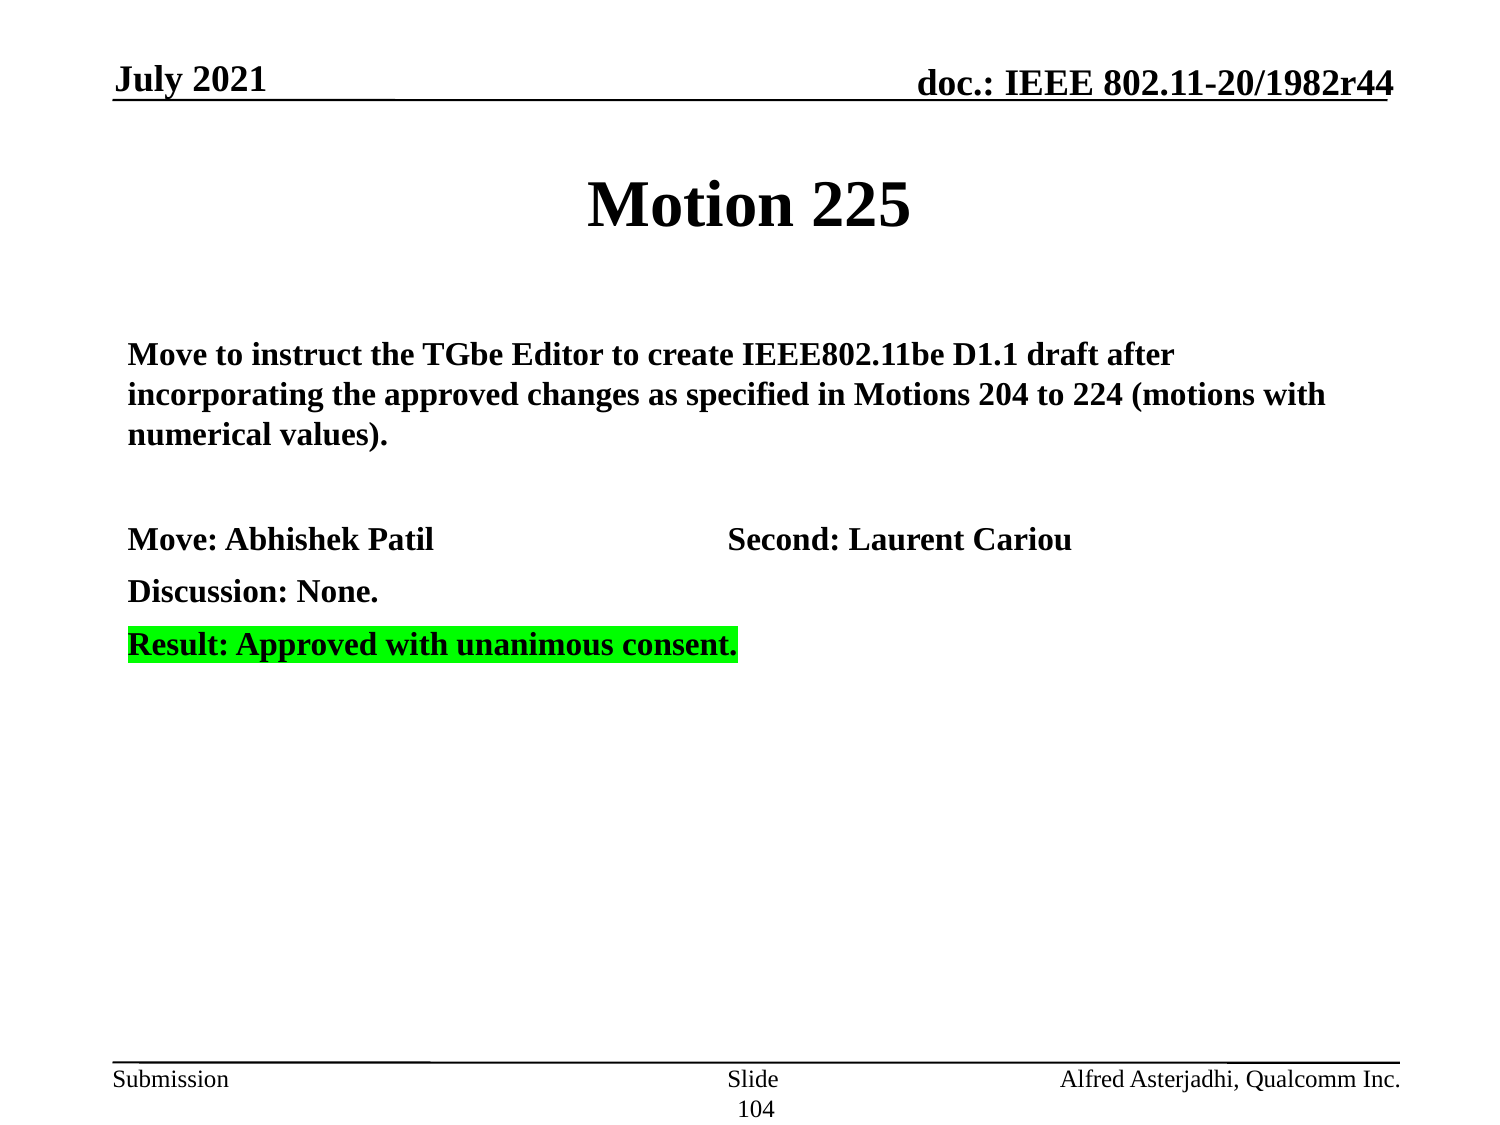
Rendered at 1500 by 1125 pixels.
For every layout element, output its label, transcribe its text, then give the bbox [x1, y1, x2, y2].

slide_number Slide 104 [712, 1061, 800, 1123]
list Move to instruct the TGbe Editor to create IEEE802.11be D1.1 draft after incorporating the approved changes as specified in Motions 204 to 224 (motions with numerical values). Move: Abhishek Patil Second: Laurent Cariou Discussion: None. Result: Approved with unanimous consent. [112, 324, 1388, 1000]
title Motion 225 [112, 112, 1388, 288]
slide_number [114, 54, 423, 100]
footer Alfred Asterjadhi, Qualcomm Inc. [878, 1061, 1402, 1093]
